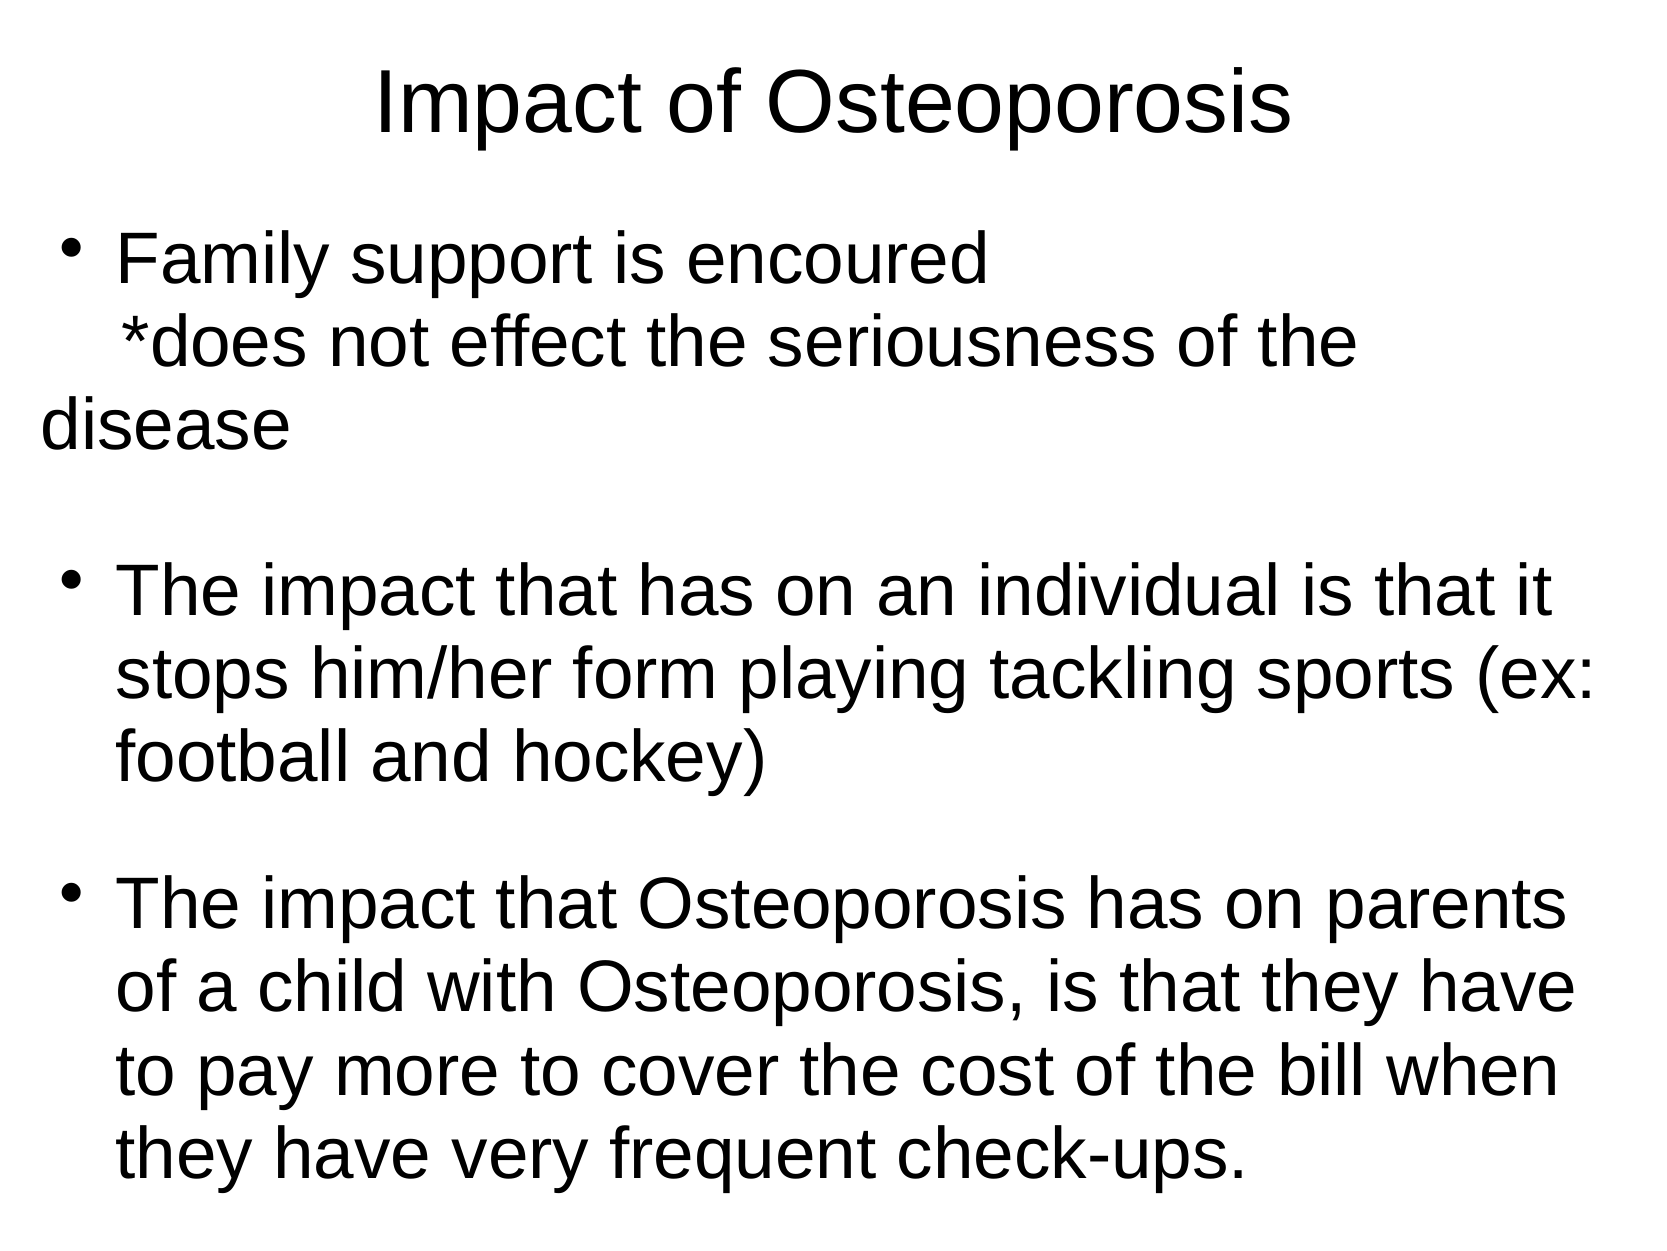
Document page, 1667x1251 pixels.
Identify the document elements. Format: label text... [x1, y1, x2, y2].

title Impact of Osteoporosis [40, 50, 1626, 201]
list Family support is encoured *does not effect the seriousness of the disease The impact that has on an individual is that it stops him/her form playing tackling sports (ex: football and hockey) The impact that Osteoporosis has on parents of a child with Osteoporosis, is that they have to pay more to cover the cost of the bill when they have very frequent check-ups. [40, 216, 1625, 1192]
